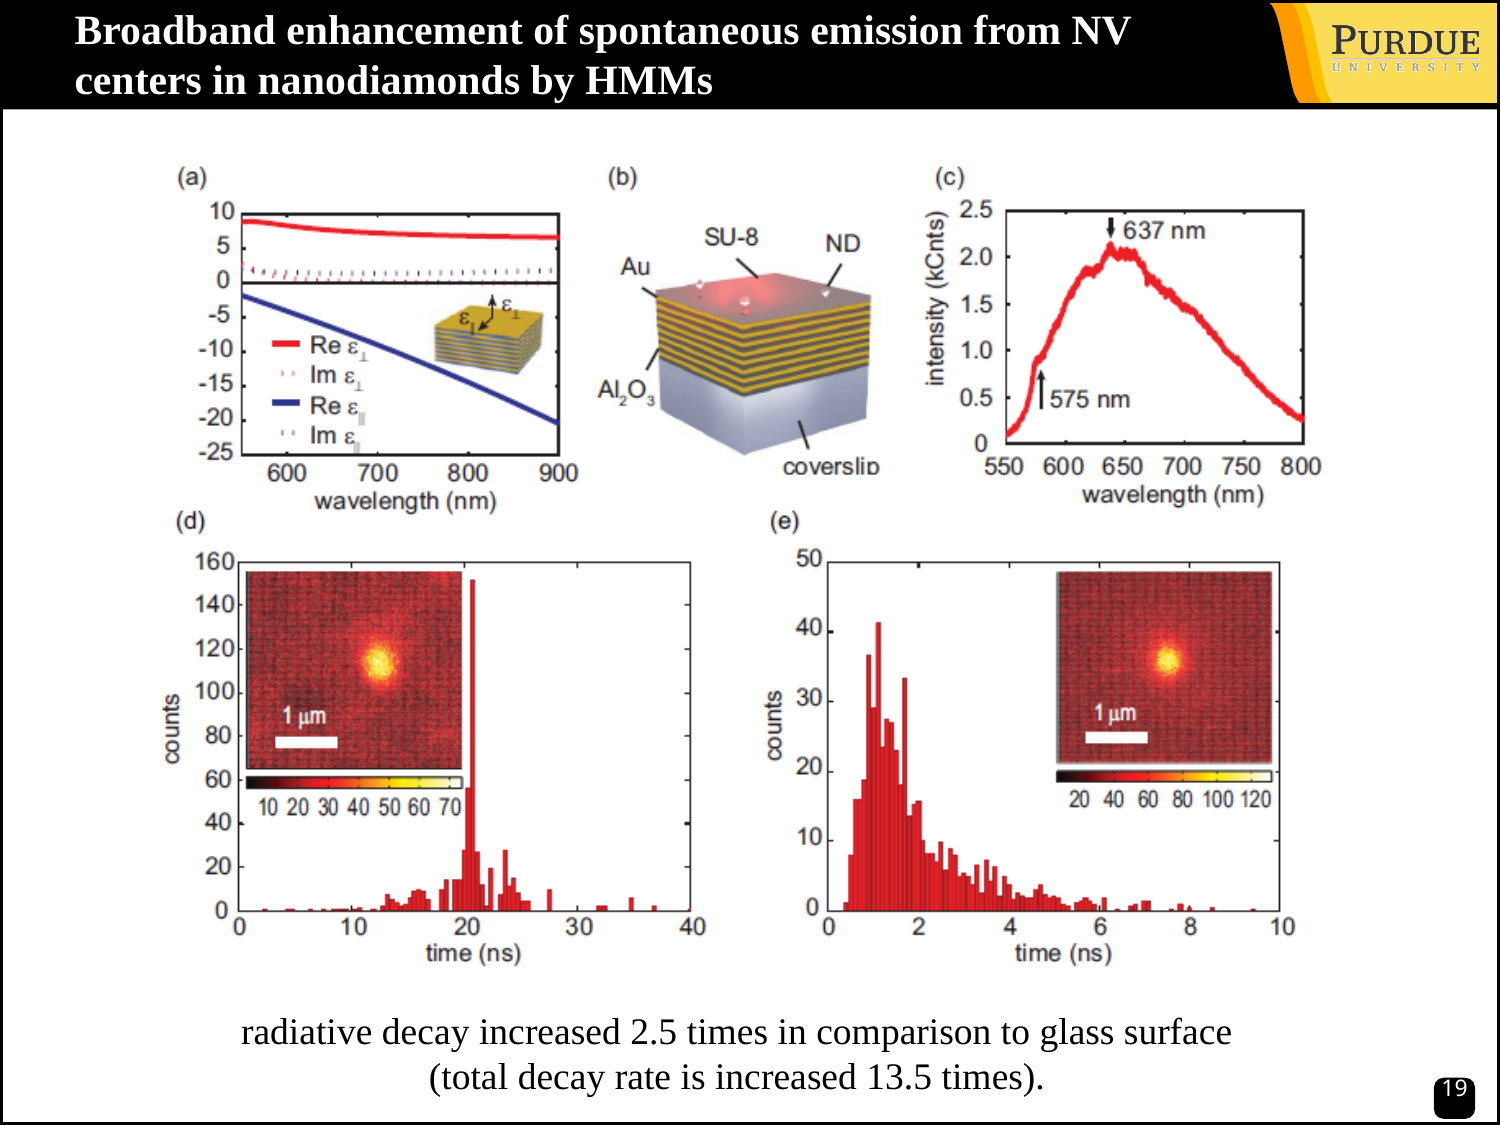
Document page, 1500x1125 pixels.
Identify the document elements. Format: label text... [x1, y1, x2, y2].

text_box radiative decay increased 2.5 times in comparison to glass surface (total decay rate is increased 13.5 times). [212, 999, 1263, 1105]
picture [1323, 20, 1489, 75]
title Broadband enhancement of spontaneous emission from NV centers in nanodiamonds by HMMs [5, 19, 1263, 88]
picture [130, 149, 1333, 968]
